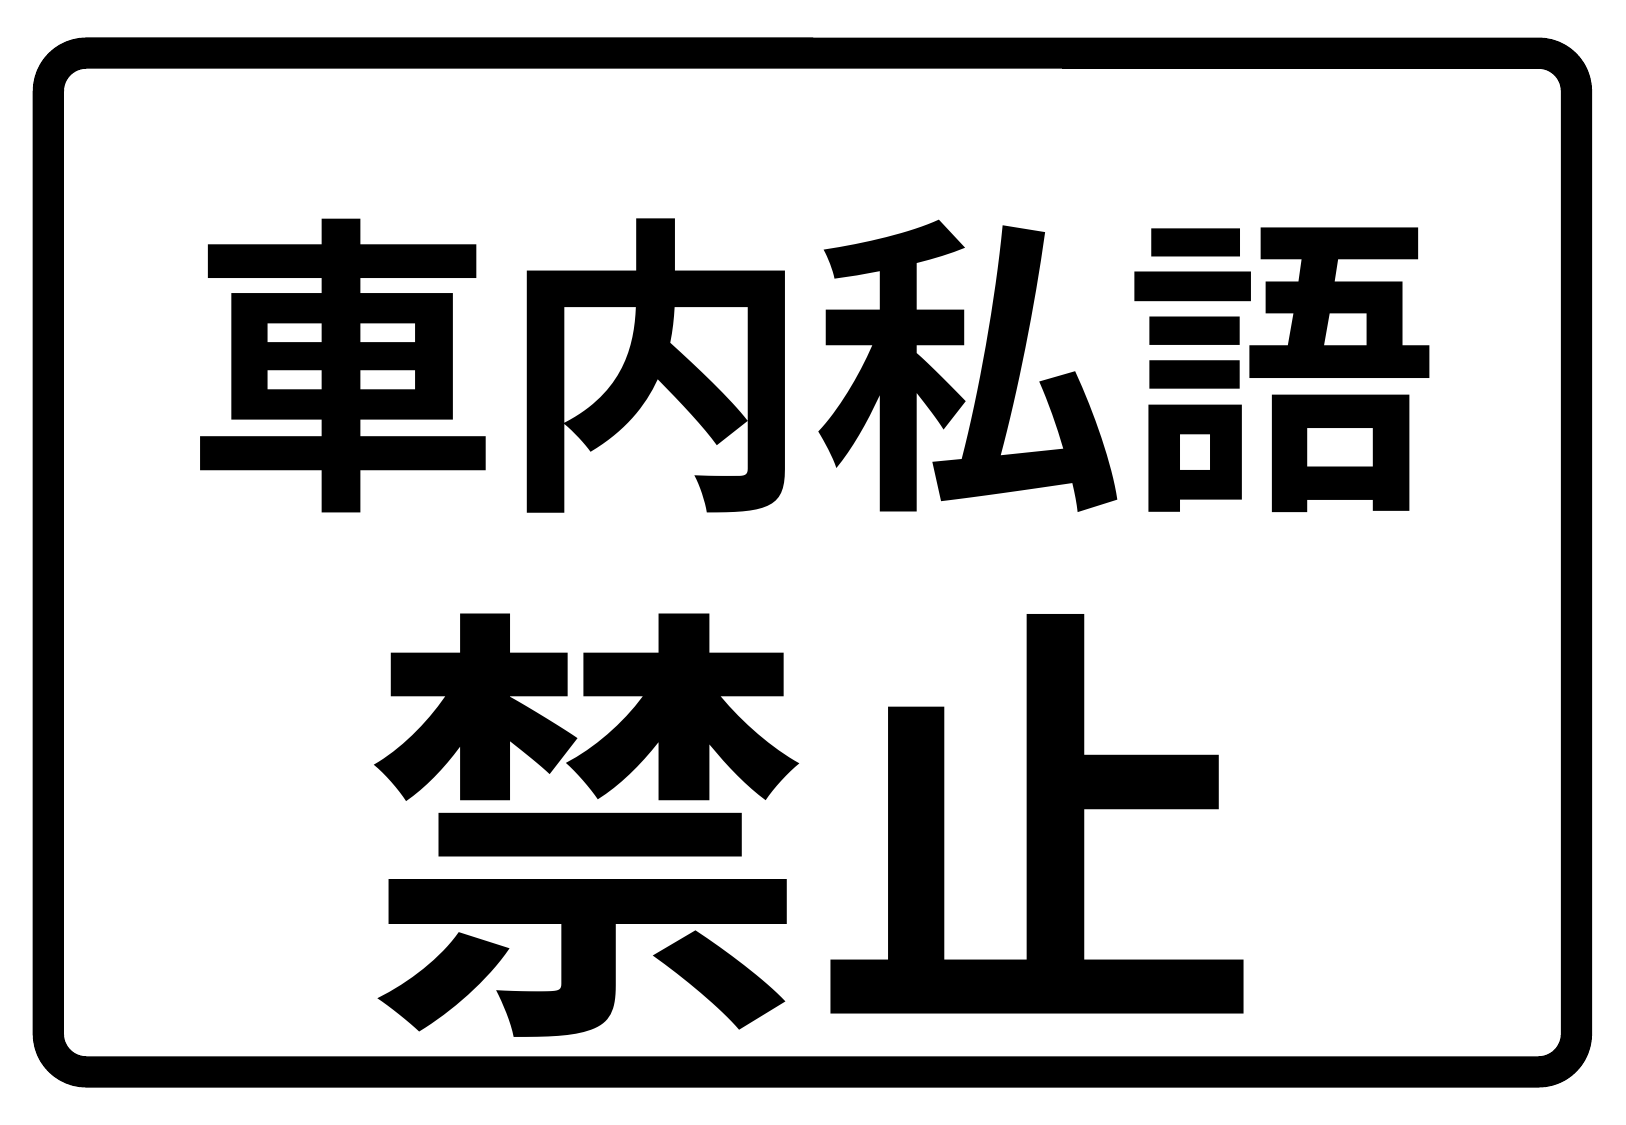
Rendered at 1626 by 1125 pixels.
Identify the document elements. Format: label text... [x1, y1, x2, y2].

text_box [46, 50, 1579, 164]
text_box 車内私語 禁止 [0, 164, 1625, 1094]
